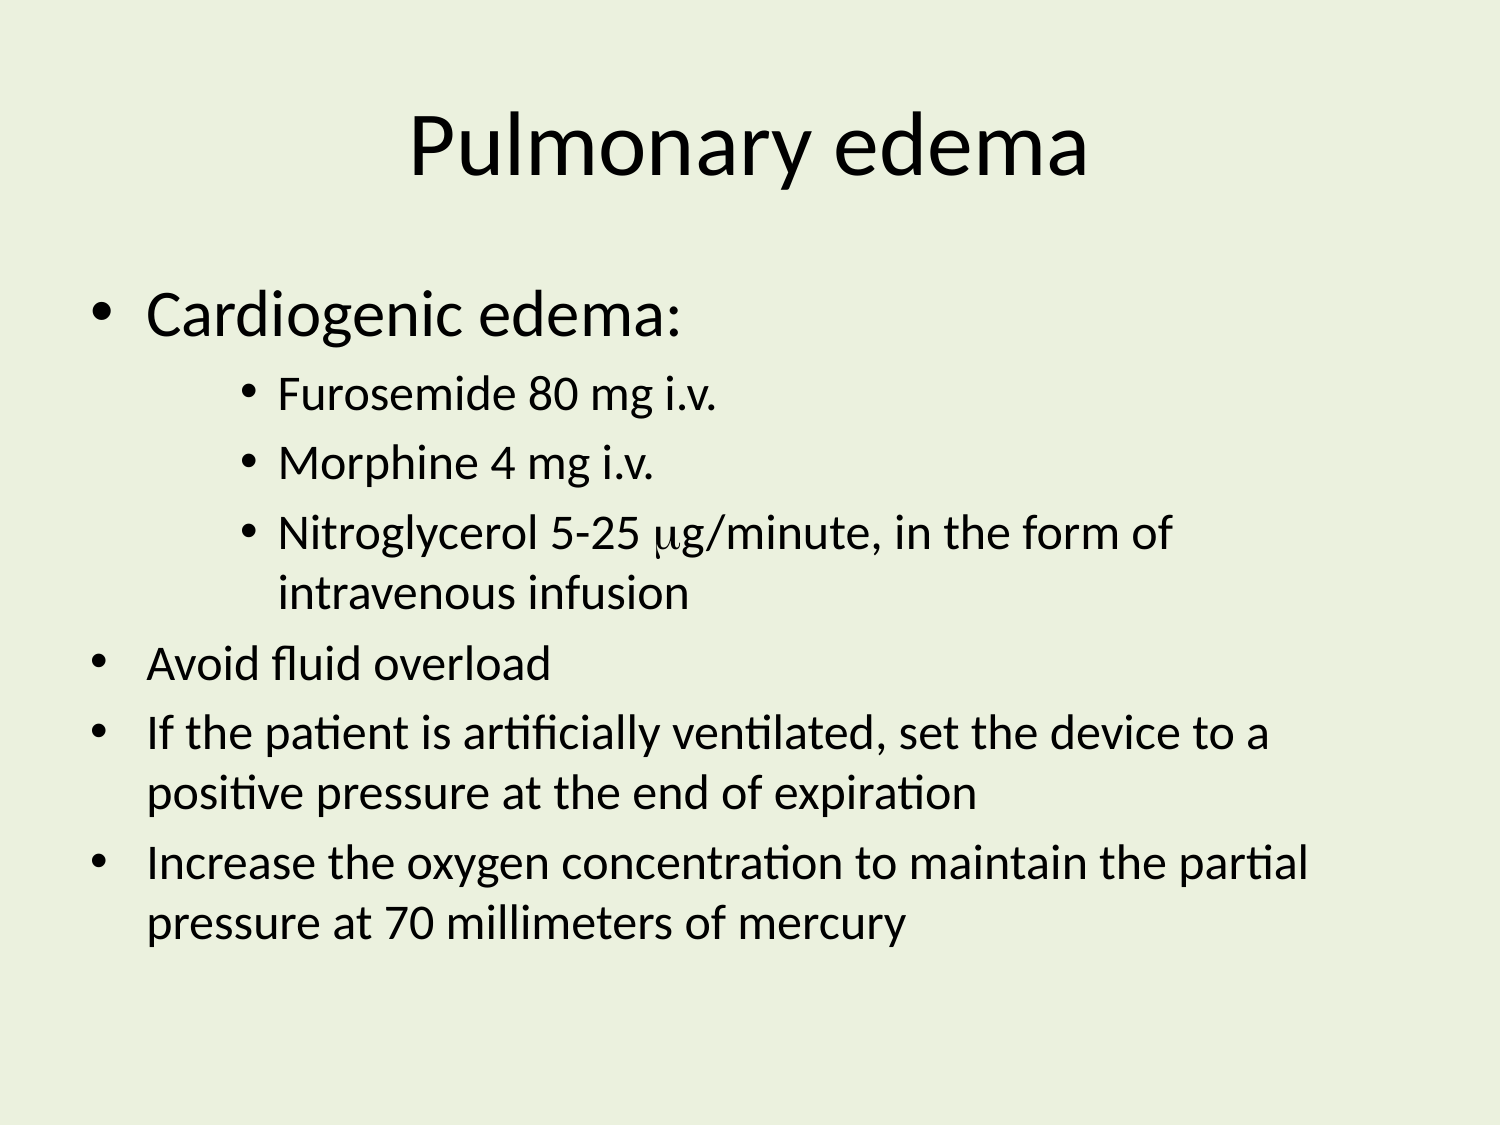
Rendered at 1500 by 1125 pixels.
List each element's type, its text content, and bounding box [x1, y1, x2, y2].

list Cardiogenic edema: Furosemide 80 mg i.v. Morphine 4 mg i.v. Nitroglycerol 5-25 g/minute, in the form of intravenous infusion Avoid fluid overload If the patient is artificially ventilated, set the device to a positive pressure at the end of expiration Increase the oxygen concentration to maintain the partial pressure at 70 millimeters of mercury [75, 262, 1425, 1005]
title Pulmonary edema [75, 45, 1425, 233]
